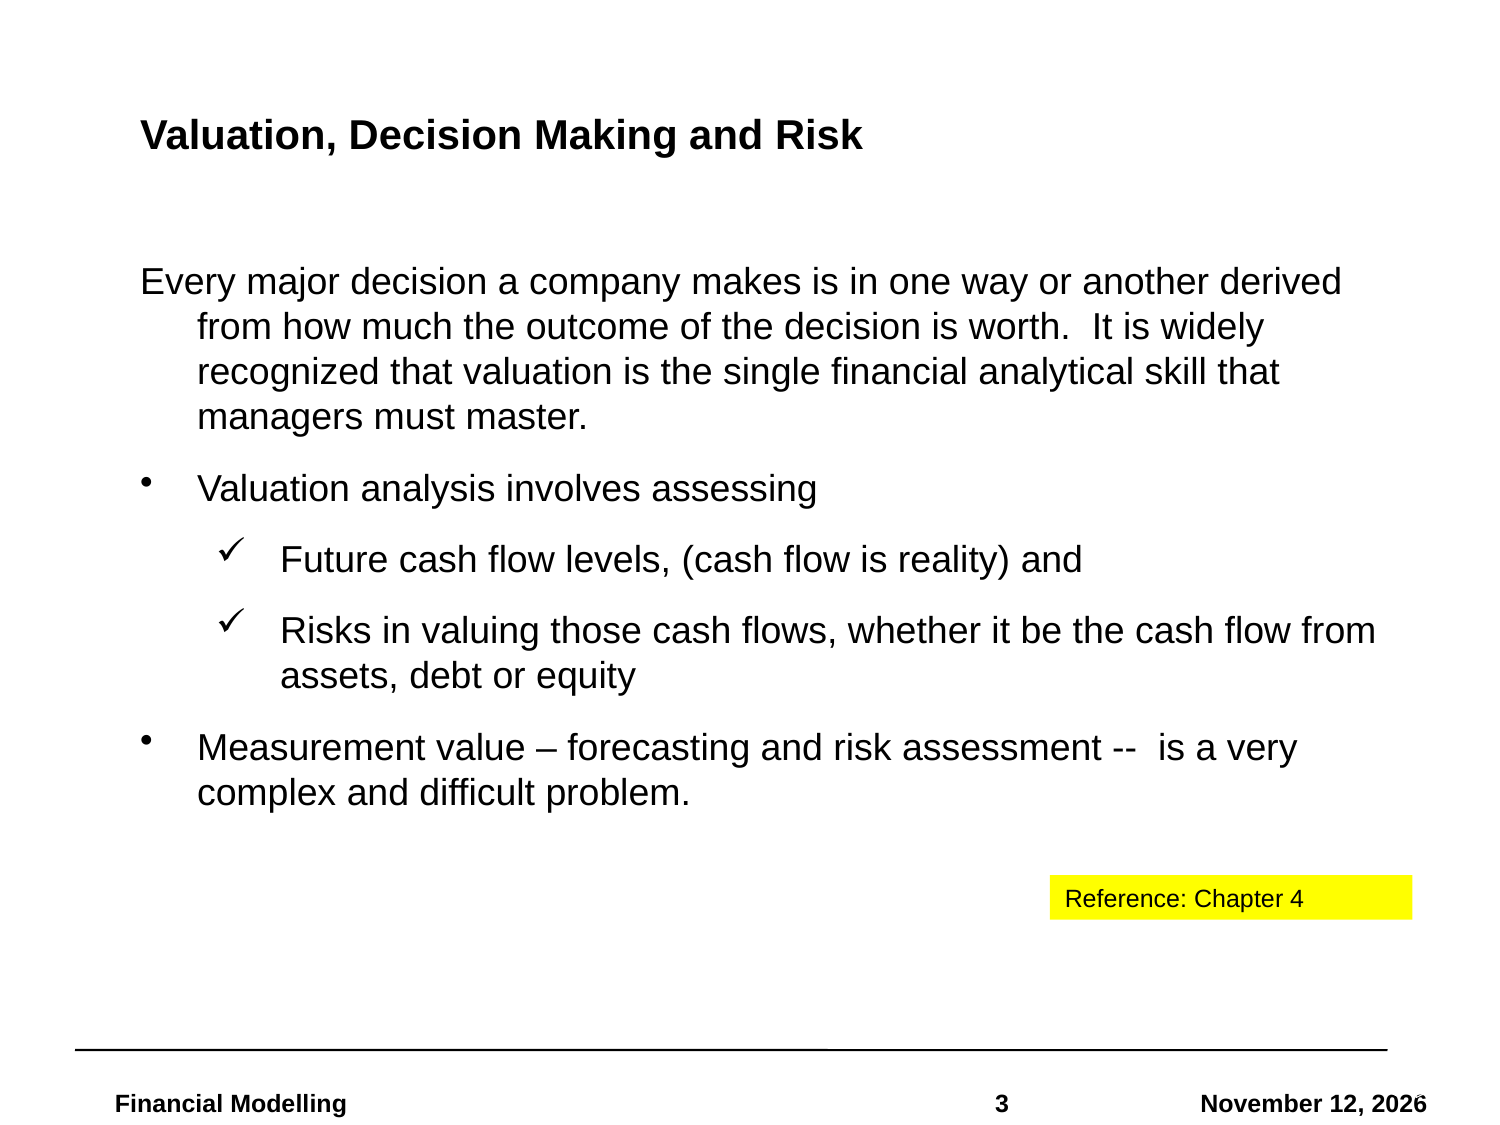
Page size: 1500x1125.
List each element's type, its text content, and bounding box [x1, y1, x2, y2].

title Valuation, Decision Making and Risk [124, 99, 1413, 226]
list Every major decision a company makes is in one way or another derived from how much the outcome of the decision is worth. It is widely recognized that valuation is the single financial analytical skill that managers must master. Valuation analysis involves assessing Future cash flow levels, (cash flow is reality) and Risks in valuing those cash flows, whether it be the cash flow from assets, debt or equity Measurement value – forecasting and risk assessment -- is a very complex and difficult problem. [124, 249, 1413, 1001]
text_box Reference: Chapter 4 [1049, 875, 1413, 920]
